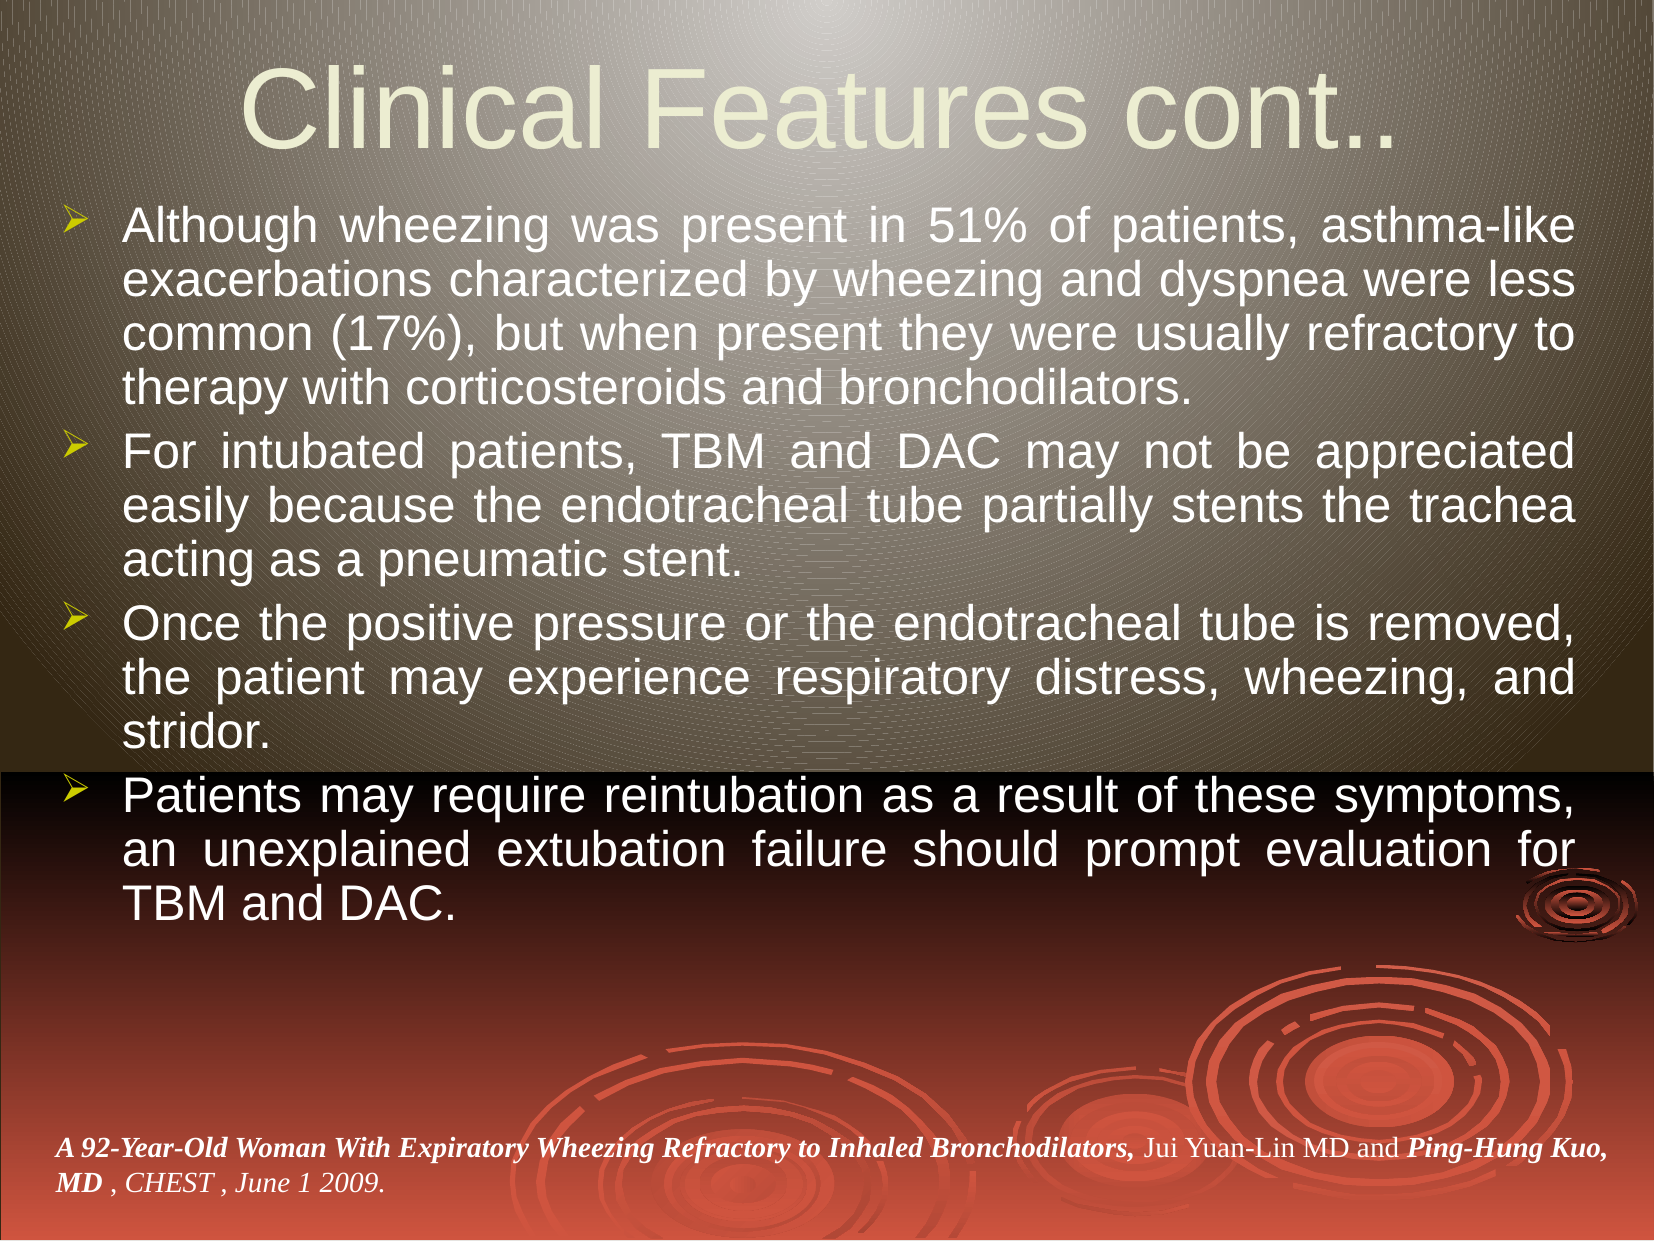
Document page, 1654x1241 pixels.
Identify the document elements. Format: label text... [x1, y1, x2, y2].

list Although wheezing was present in 51% of patients, asthma-like exacerbations characterized by wheezing and dyspnea were less common (17%), but when present they were usually refractory to therapy with corticosteroids and bronchodilators. For intubated patients, TBM and DAC may not be appreciated easily because the endotracheal tube partially stents the trachea acting as a pneumatic stent. Once the positive pressure or the endotracheal tube is removed, the patient may experience respiratory distress, wheezing, and stridor. Patients may require reintubation as a result of these symptoms, an unexplained extubation failure should prompt evaluation for TBM and DAC. [43, 191, 1594, 1119]
text_box A 92-Year-Old Woman With Expiratory Wheezing Refractory to Inhaled Bronchodilators, Jui Yuan-Lin MD and Ping-Hung Kuo, MD , CHEST , June 1 2009. [39, 1119, 1654, 1207]
title Clinical Features cont.. [76, 0, 1566, 191]
